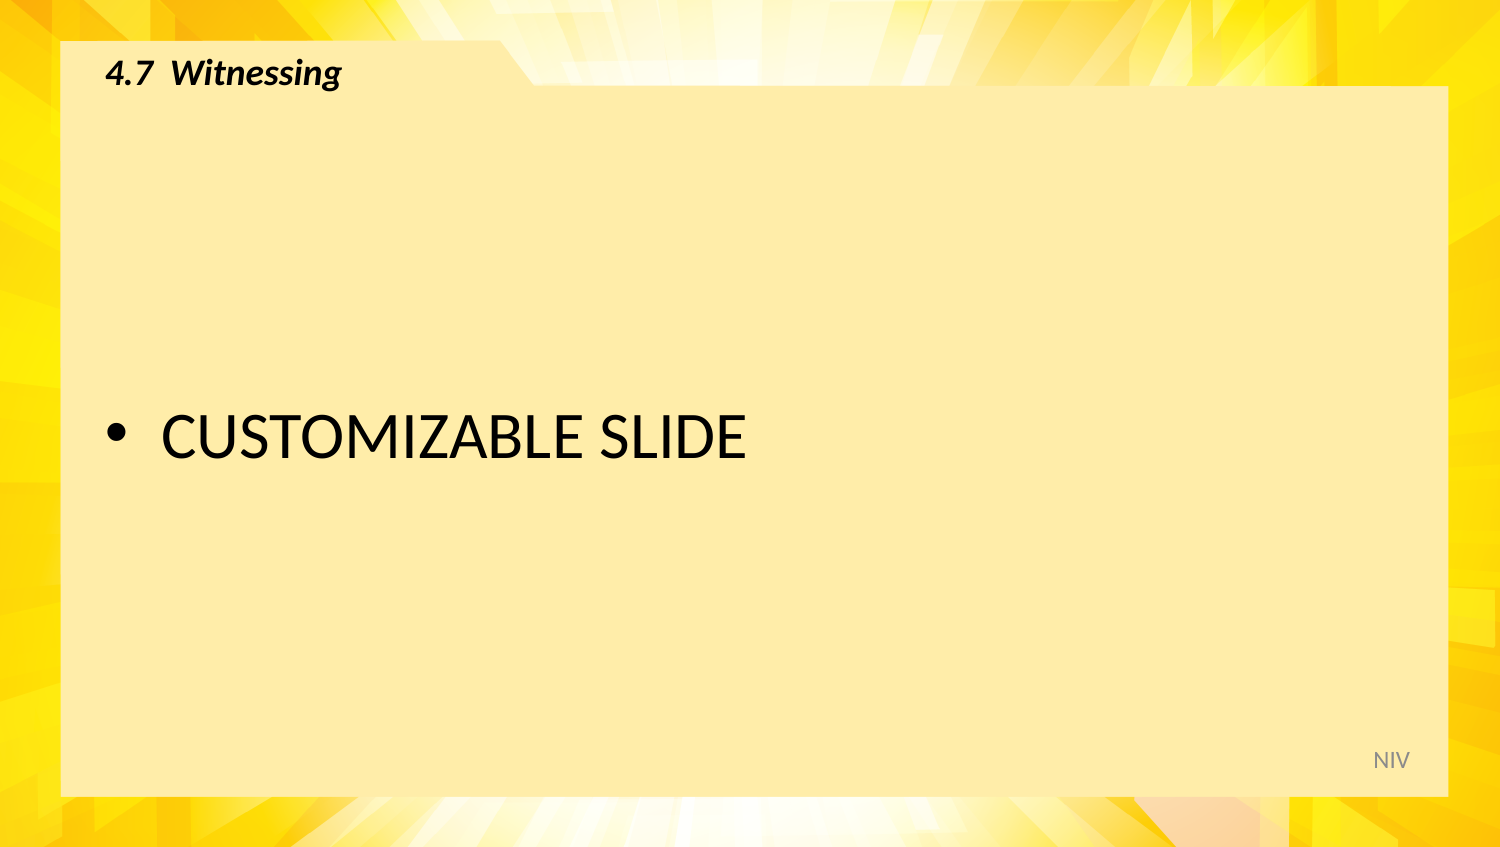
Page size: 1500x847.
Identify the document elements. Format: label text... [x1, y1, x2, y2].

picture [0, 0, 1500, 847]
list CUSTOMIZABLE SLIDE [89, 141, 1403, 722]
footer NIV [950, 736, 1425, 782]
title 4.7 Witnessing [89, 33, 1420, 108]
